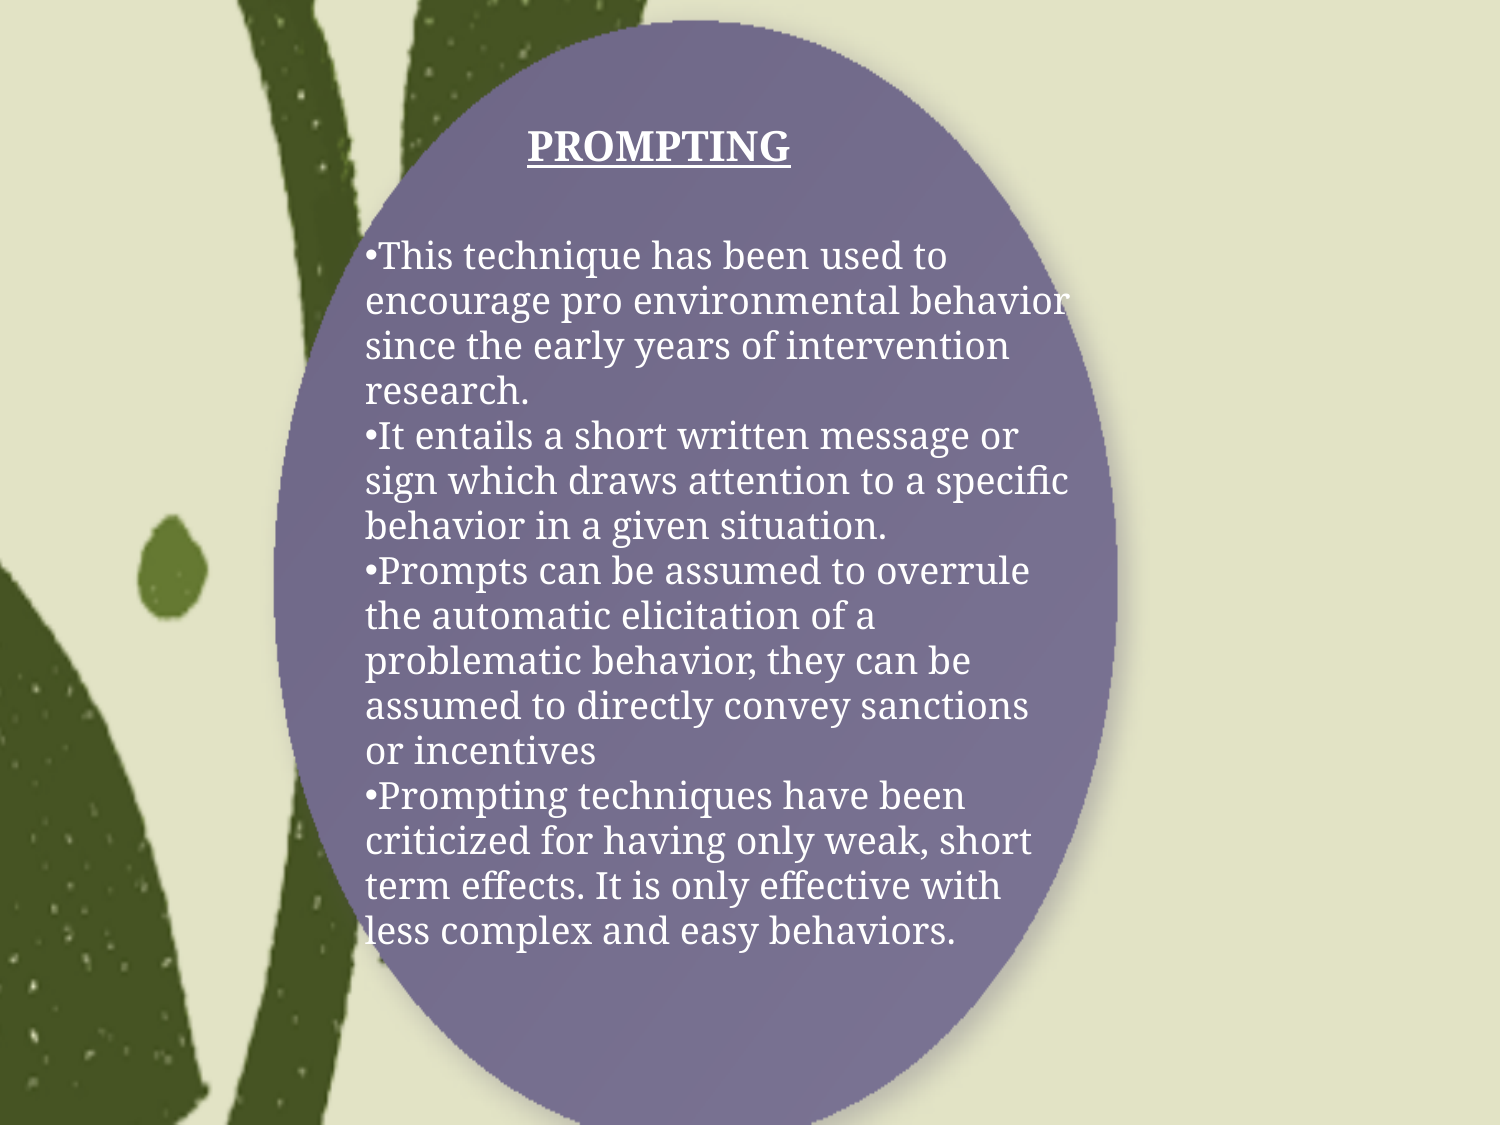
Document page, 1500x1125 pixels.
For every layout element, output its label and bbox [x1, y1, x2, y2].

list [0, 0, 1500, 1125]
